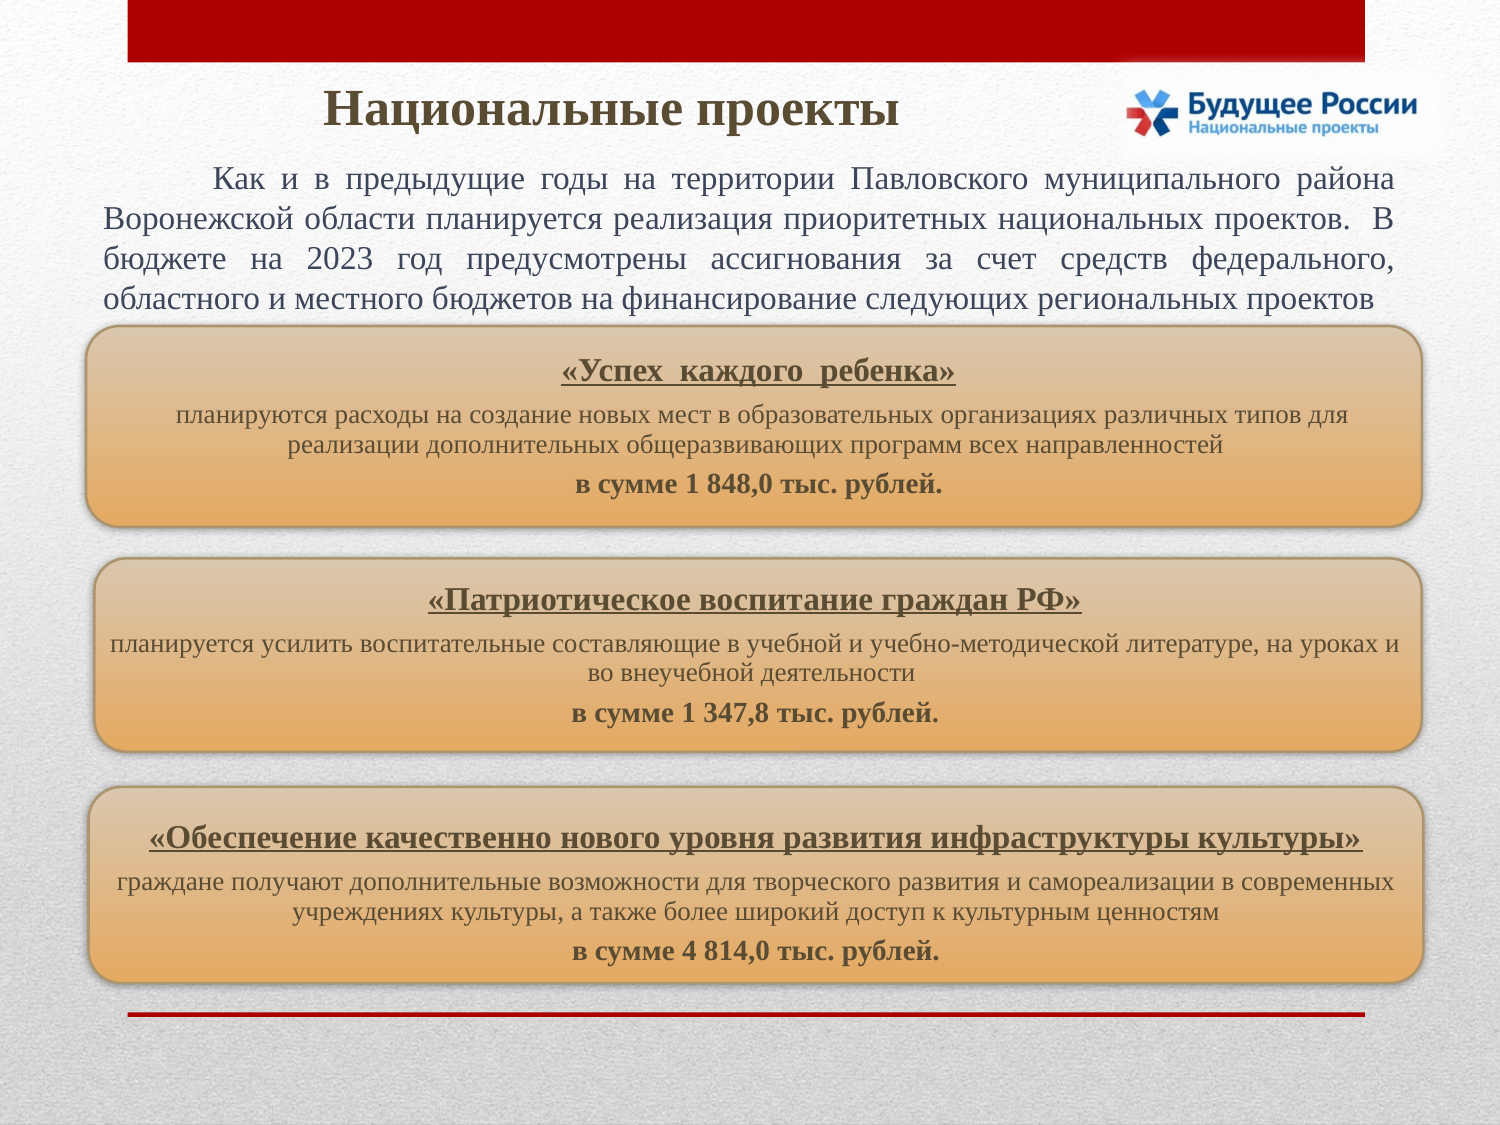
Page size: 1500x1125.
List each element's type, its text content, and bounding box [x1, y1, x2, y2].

text_box [96, 1012, 1422, 1025]
text_box Как и в предыдущие годы на территории Павловского муниципального района Воронежской области планируется реализация приоритетных национальных проектов. В бюджете на 2023 год предусмотрены ассигнования за счет средств федерального, областного и местного бюджетов на финансирование следующих региональных проектов [88, 161, 1412, 324]
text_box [87, 786, 1425, 1001]
picture [1103, 50, 1461, 177]
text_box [84, 324, 1423, 528]
text_box Национальные проекты [88, 66, 1098, 161]
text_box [87, 549, 1423, 761]
